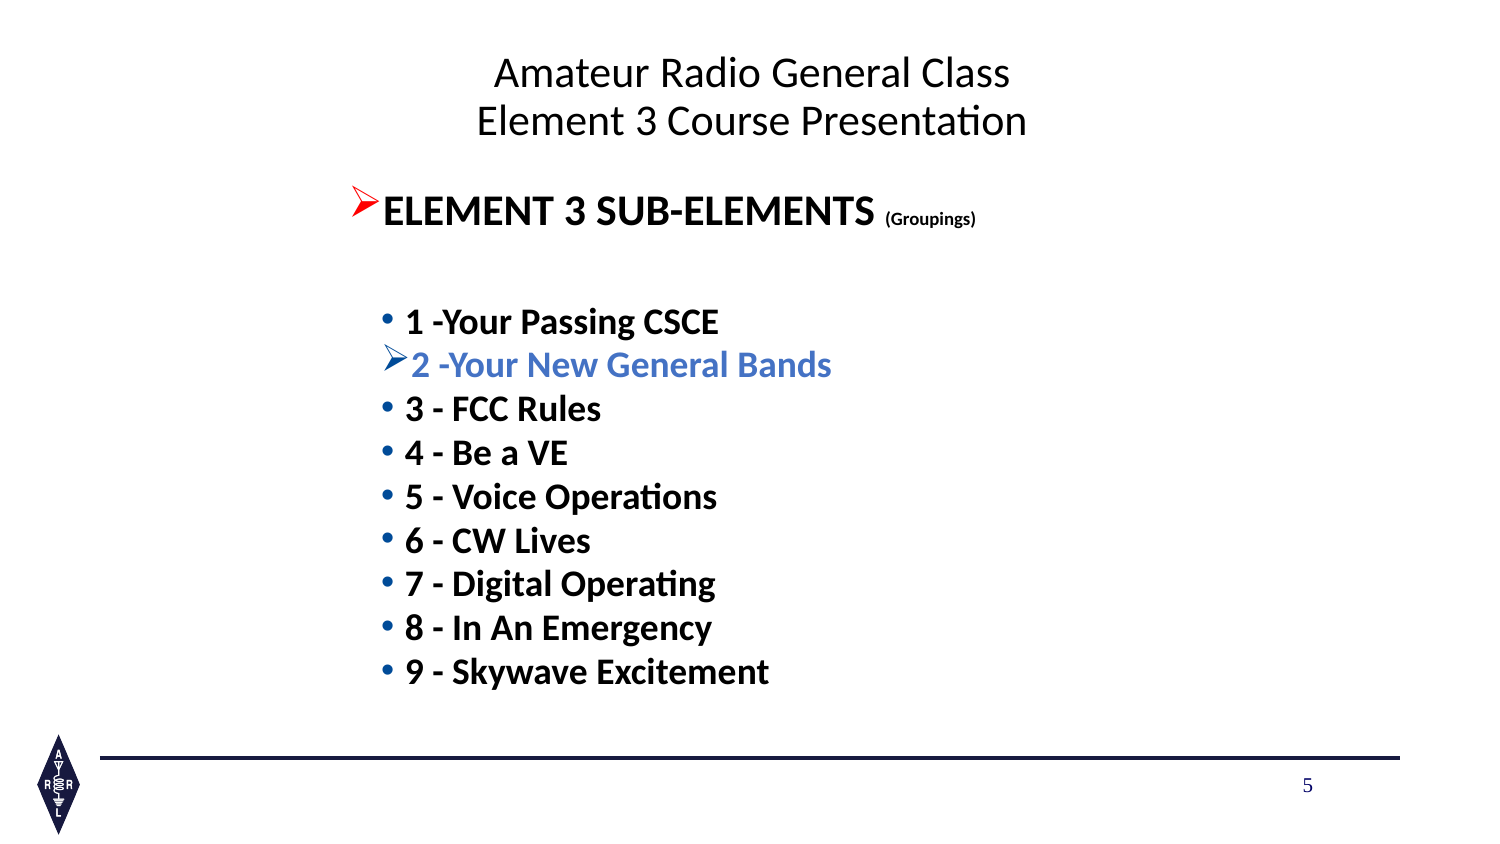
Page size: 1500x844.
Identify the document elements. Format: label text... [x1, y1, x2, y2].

picture [37, 734, 80, 835]
title Amateur Radio General Class Element 3 Course Presentation [220, 43, 1284, 151]
list ELEMENT 3 SUB-ELEMENTS (Groupings) 1 -Your Passing CSCE 2 -Your New General Bands 3 - FCC Rules 4 - Be a VE 5 - Voice Operations 6 - CW Lives 7 - Digital Operating 8 - In An Emergency 9 - Skywave Excitement [348, 185, 1183, 734]
slide_number 5 [1302, 761, 1400, 807]
